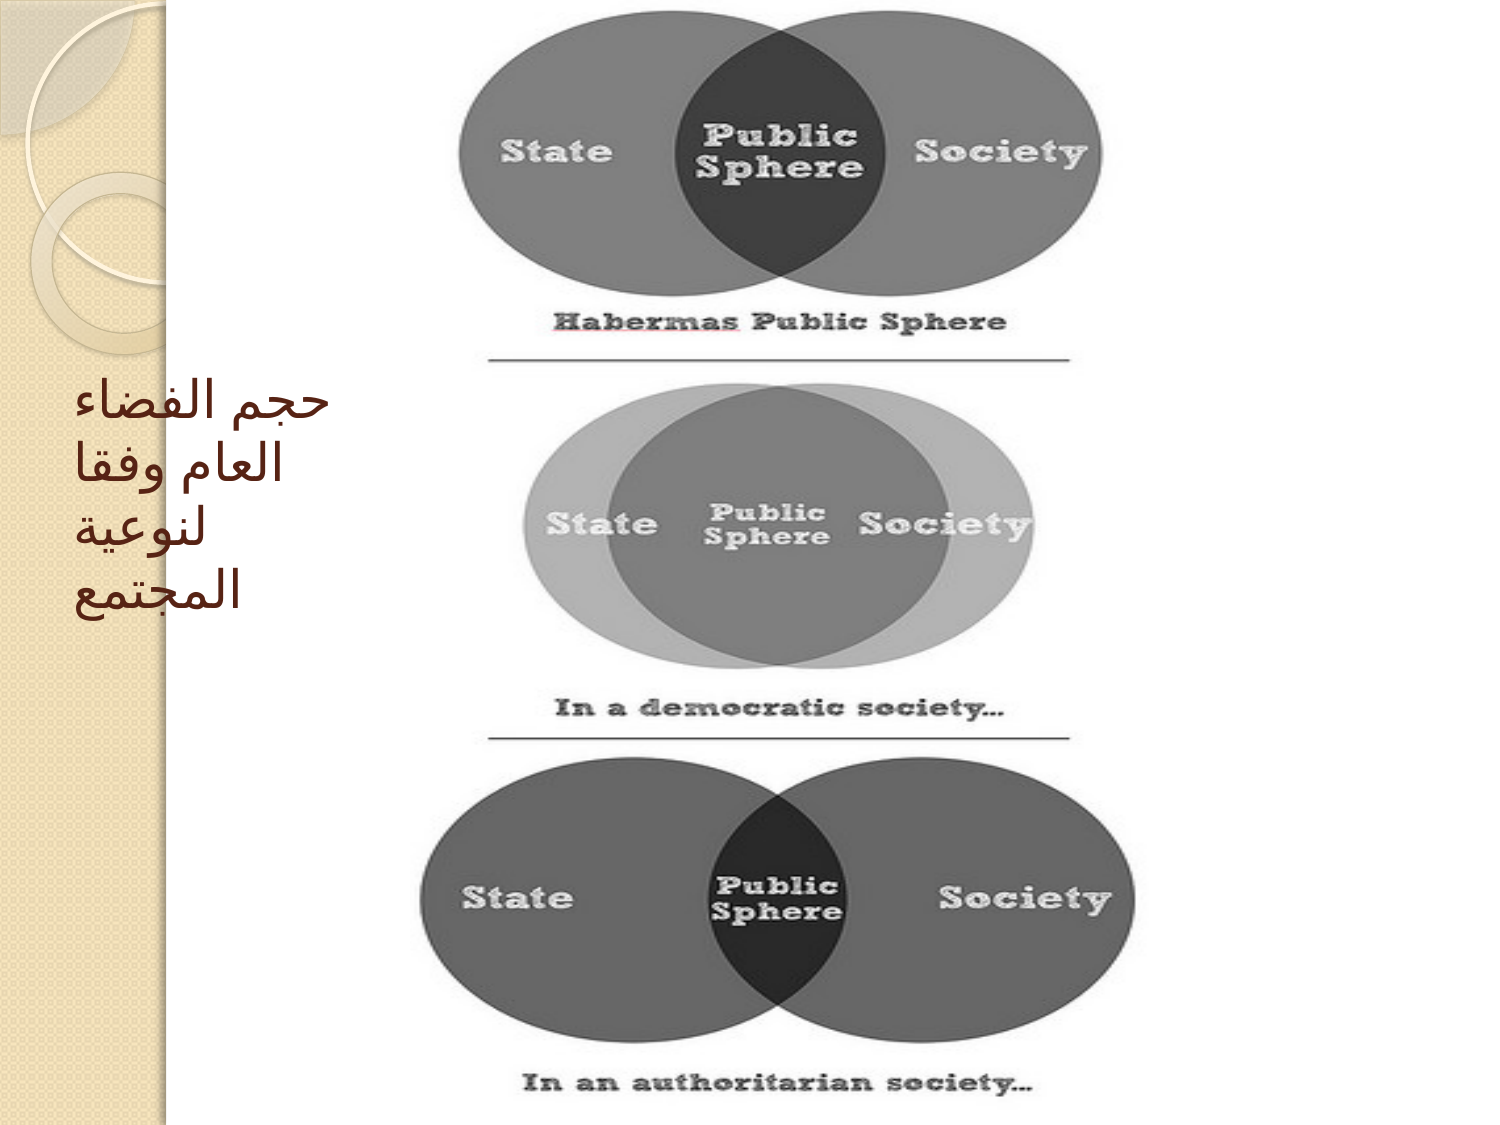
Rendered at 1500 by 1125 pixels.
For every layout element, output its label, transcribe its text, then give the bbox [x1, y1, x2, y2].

title حجم الفضاء العام وفقا لنوعية المجتمع [58, 328, 352, 657]
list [409, 0, 1149, 1125]
